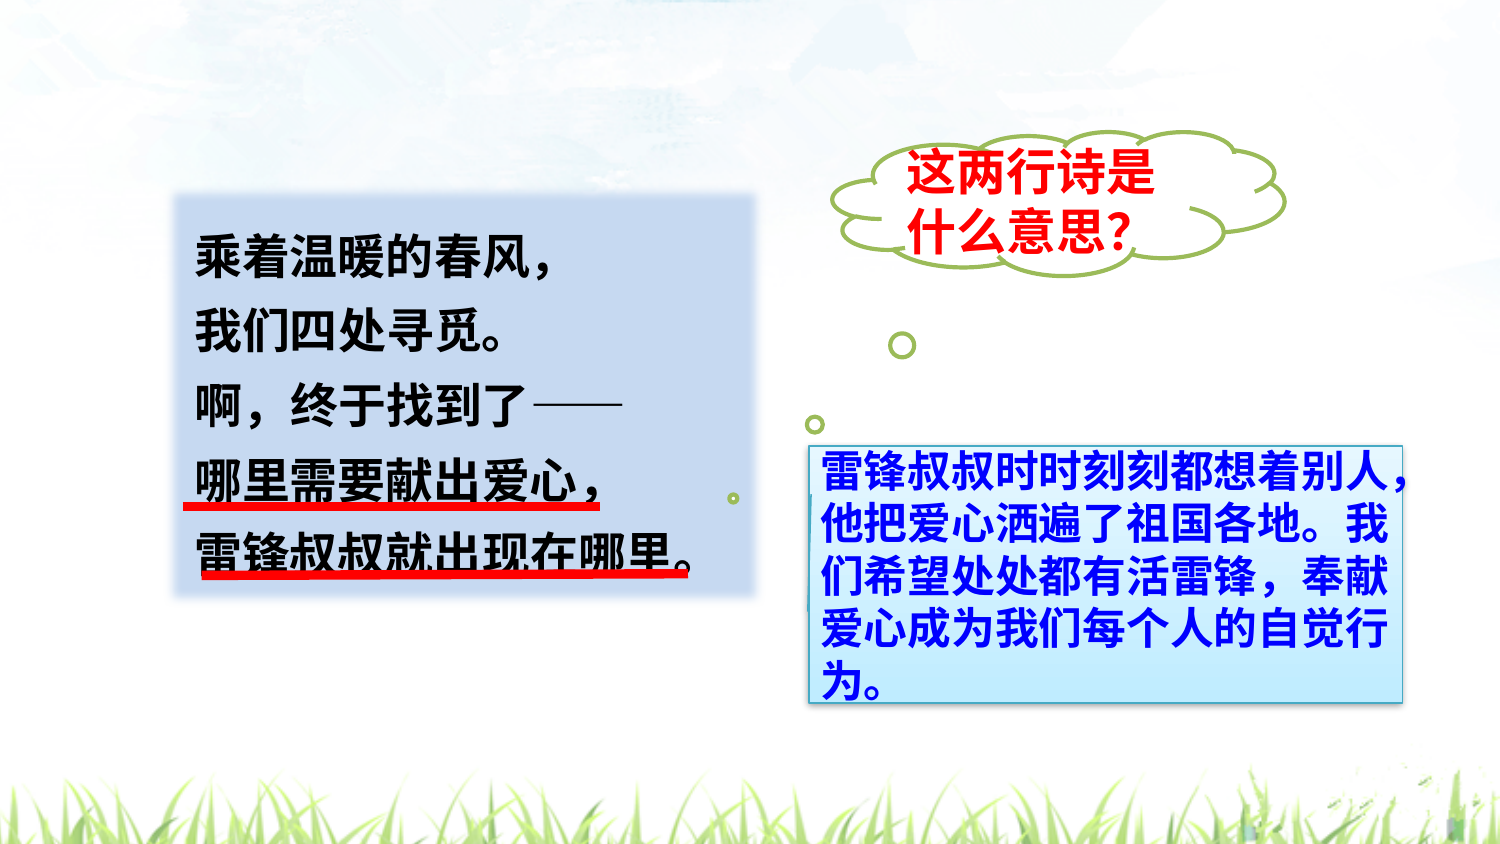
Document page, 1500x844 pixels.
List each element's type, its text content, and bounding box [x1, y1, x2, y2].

text_box 雷锋叔叔时时刻刻都想着别人，他把爱心洒遍了祖国各地。我们希望处处都有活雷锋，奉献爱心成为我们每个人的自觉行为。 [807, 445, 1403, 704]
text_box 这两行诗是什么意思？ [888, 331, 917, 360]
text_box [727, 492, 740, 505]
picture [0, 0, 1500, 844]
text_box 这两行诗是什么意思？ [804, 414, 825, 435]
text_box 乘着温暖的春风， 我们四处寻觅。 啊，终于找到了—— 哪里需要献出爱心， 雷锋叔叔就出现在哪里。 [182, 203, 746, 589]
text_box 这两行诗是什么意思？ [830, 129, 1287, 279]
